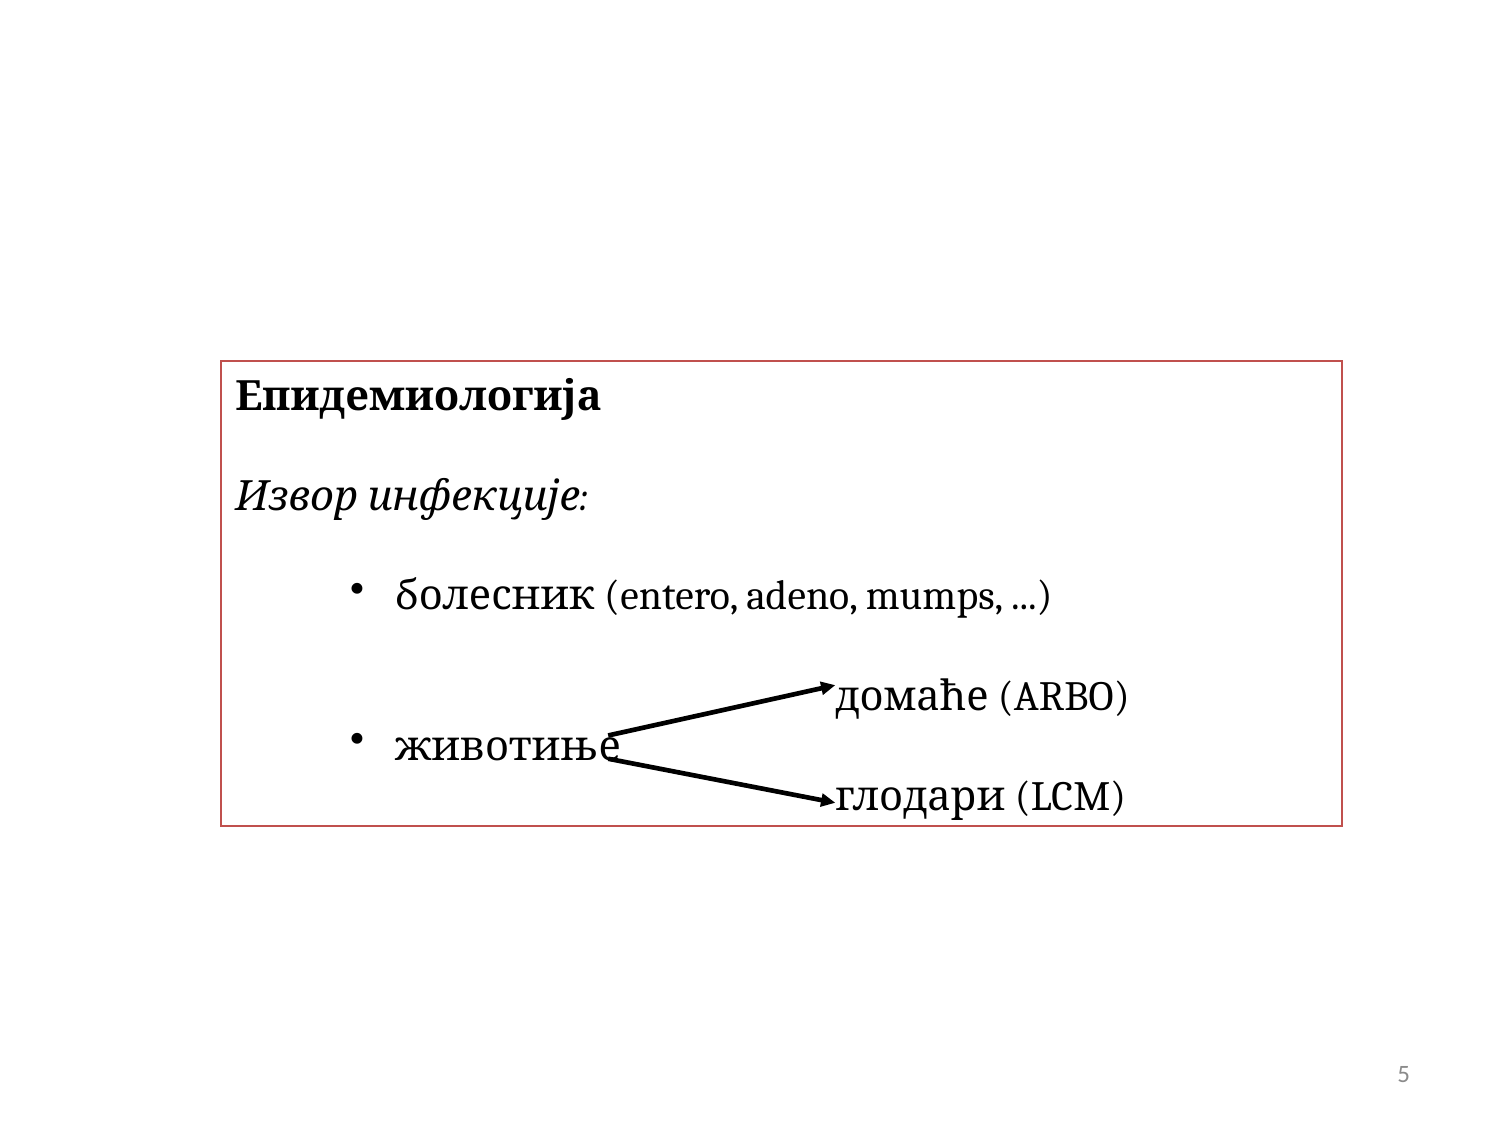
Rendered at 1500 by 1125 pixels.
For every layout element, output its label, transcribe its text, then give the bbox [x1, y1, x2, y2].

slide_number 5 [1074, 1042, 1425, 1103]
text_box Епидемиологија Извор инфекције: болесник (entero, adeno, mumps, ...) домаће (ARBO) животиње глодари (LCM) [220, 360, 1343, 826]
text_box [608, 758, 836, 807]
text_box [608, 681, 836, 736]
